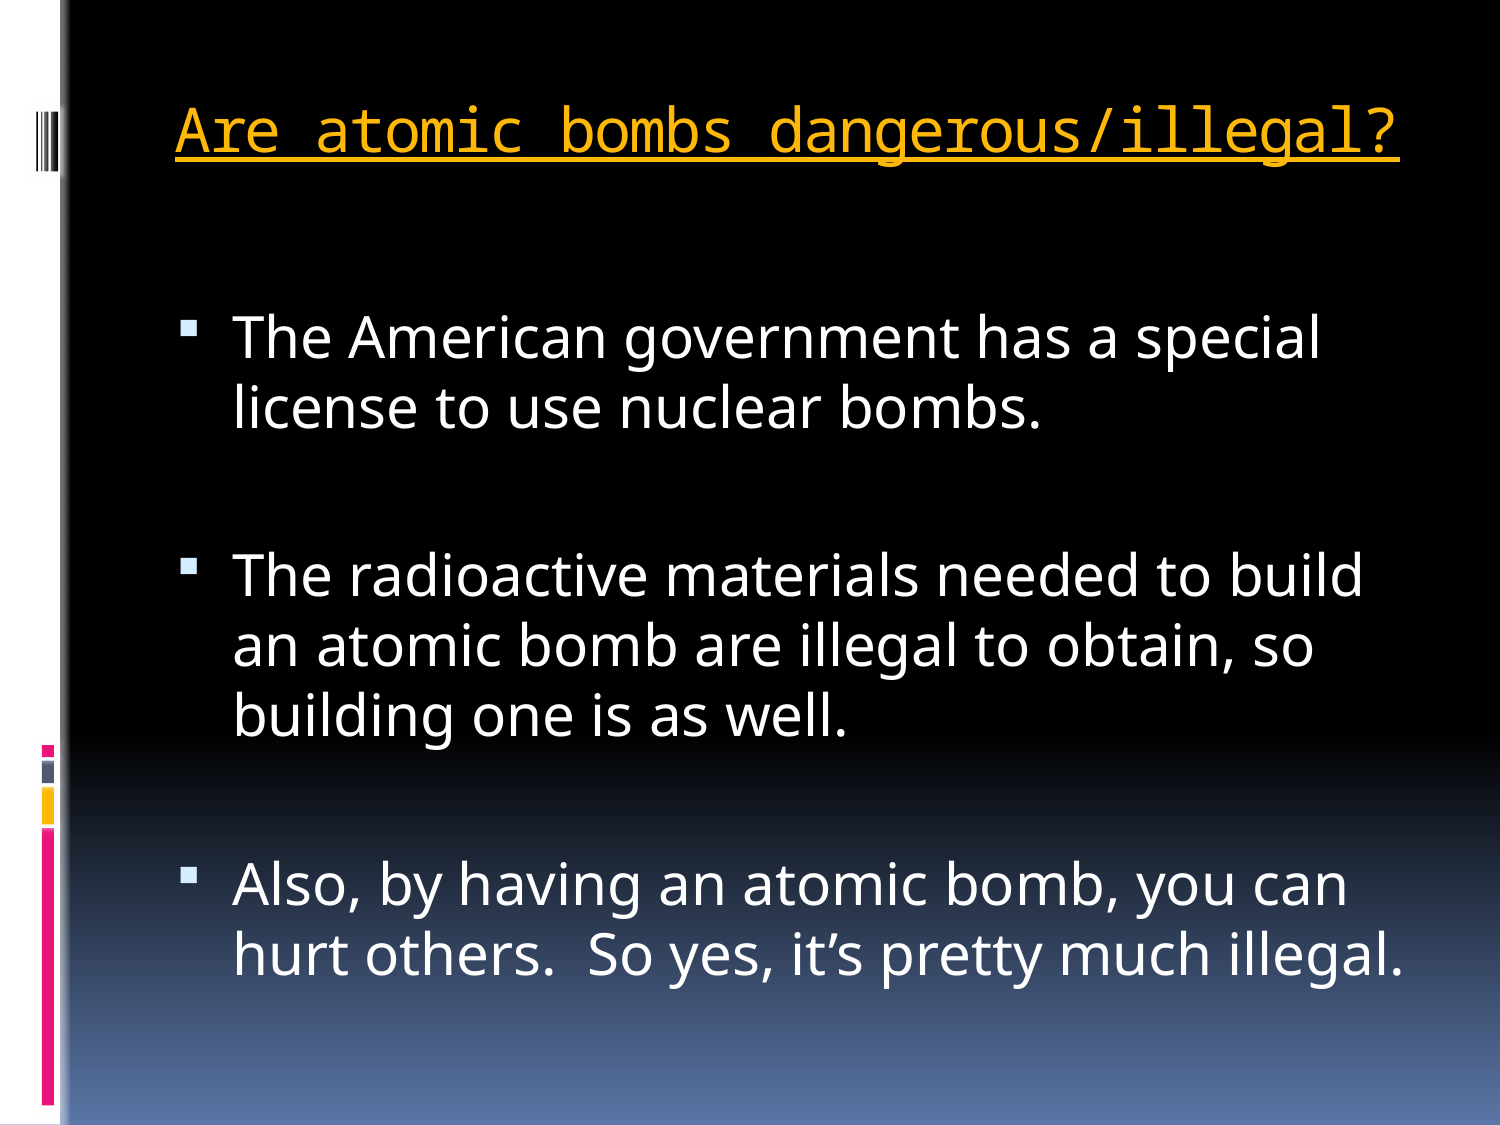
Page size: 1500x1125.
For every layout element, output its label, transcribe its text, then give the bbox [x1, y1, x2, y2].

title Are atomic bombs dangerous/illegal? [150, 83, 1425, 234]
list The American government has a special license to use nuclear bombs. The radioactive materials needed to build an atomic bomb are illegal to obtain, so building one is as well. Also, by having an atomic bomb, you can hurt others. So yes, it’s pretty much illegal. [150, 292, 1425, 1043]
